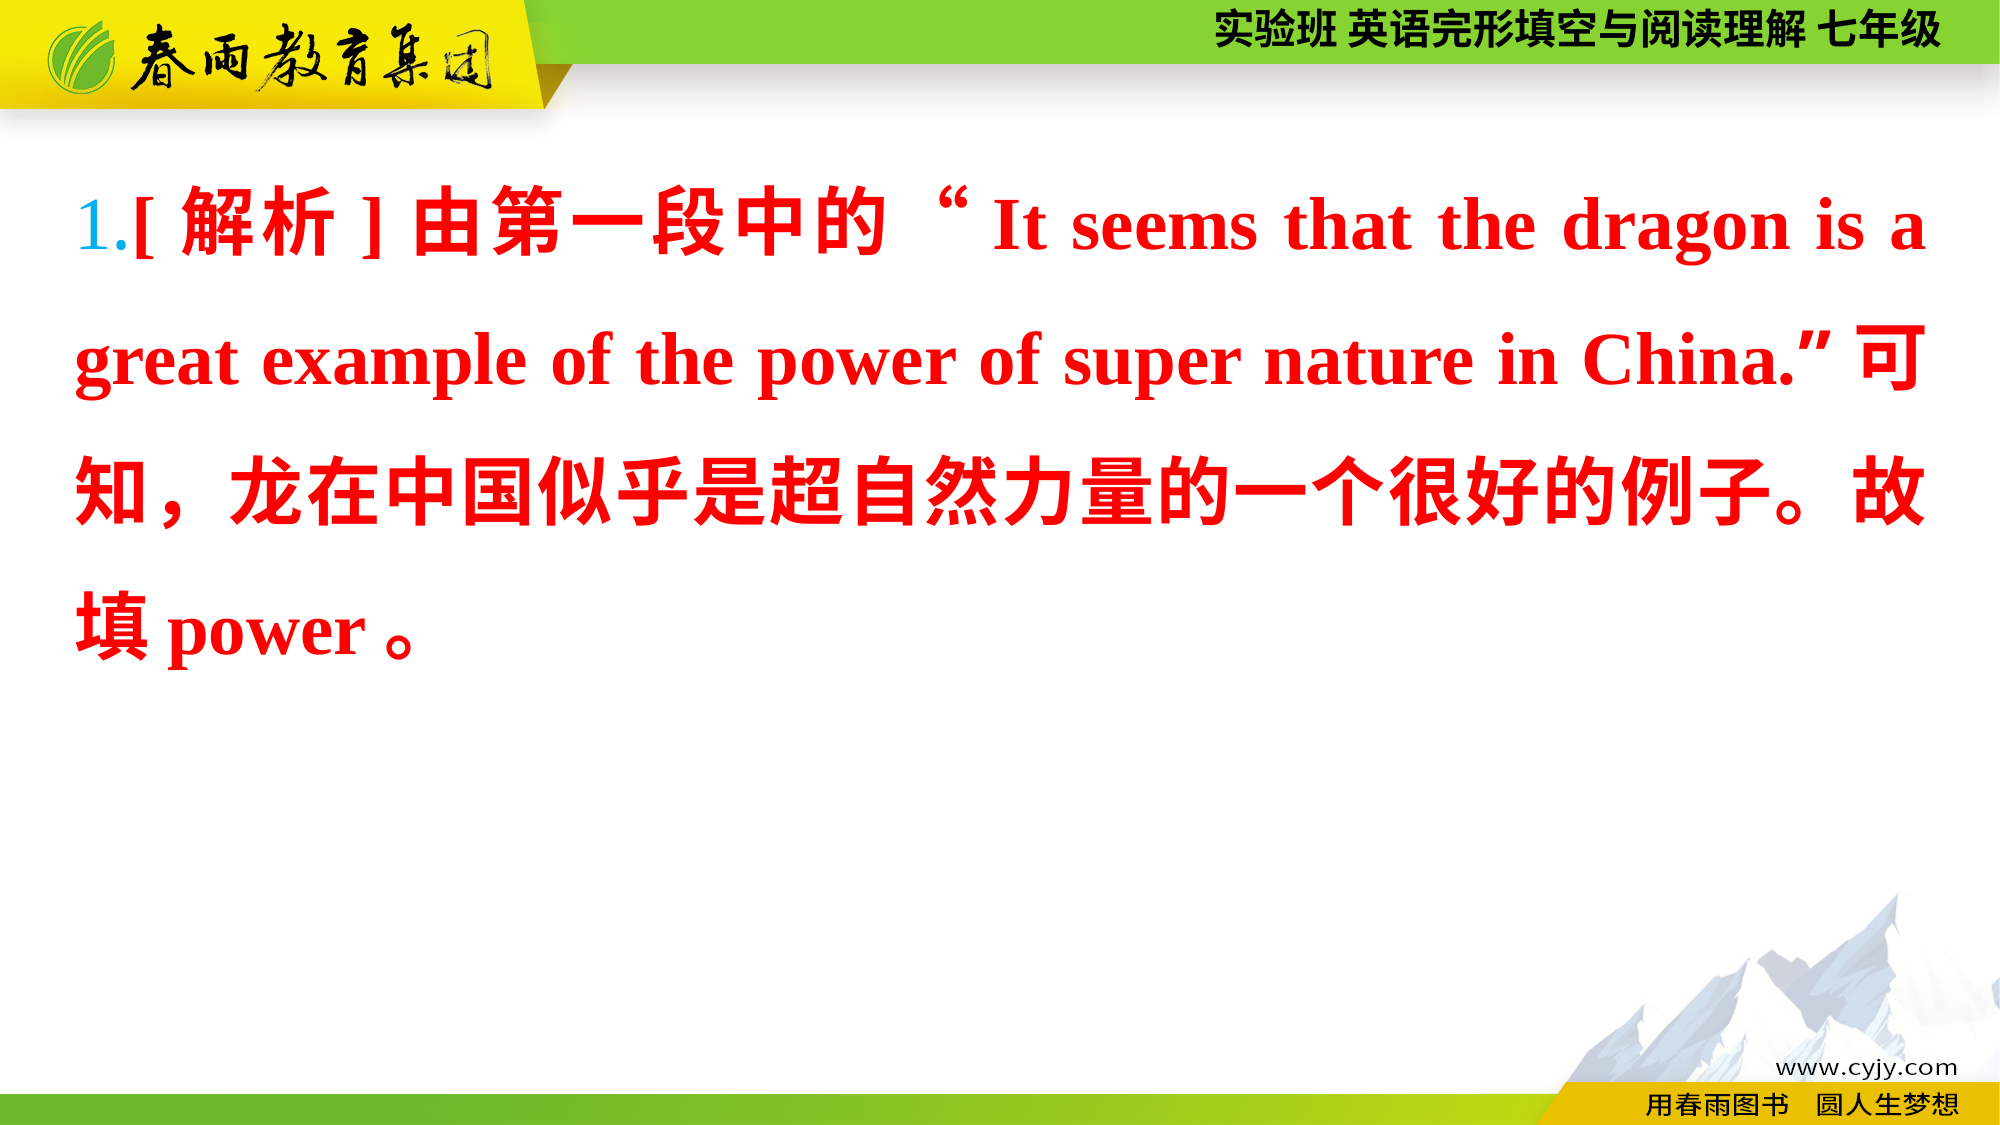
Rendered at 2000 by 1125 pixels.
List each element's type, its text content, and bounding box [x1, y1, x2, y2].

picture [0, 0, 2000, 1125]
list 1.[解析]由第一段中的“It seems that the dragon is a great example of the power of super nature in China.”可知，龙在中国似乎是超自然力量的一个很好的例子。故填power。 [59, 122, 1944, 683]
